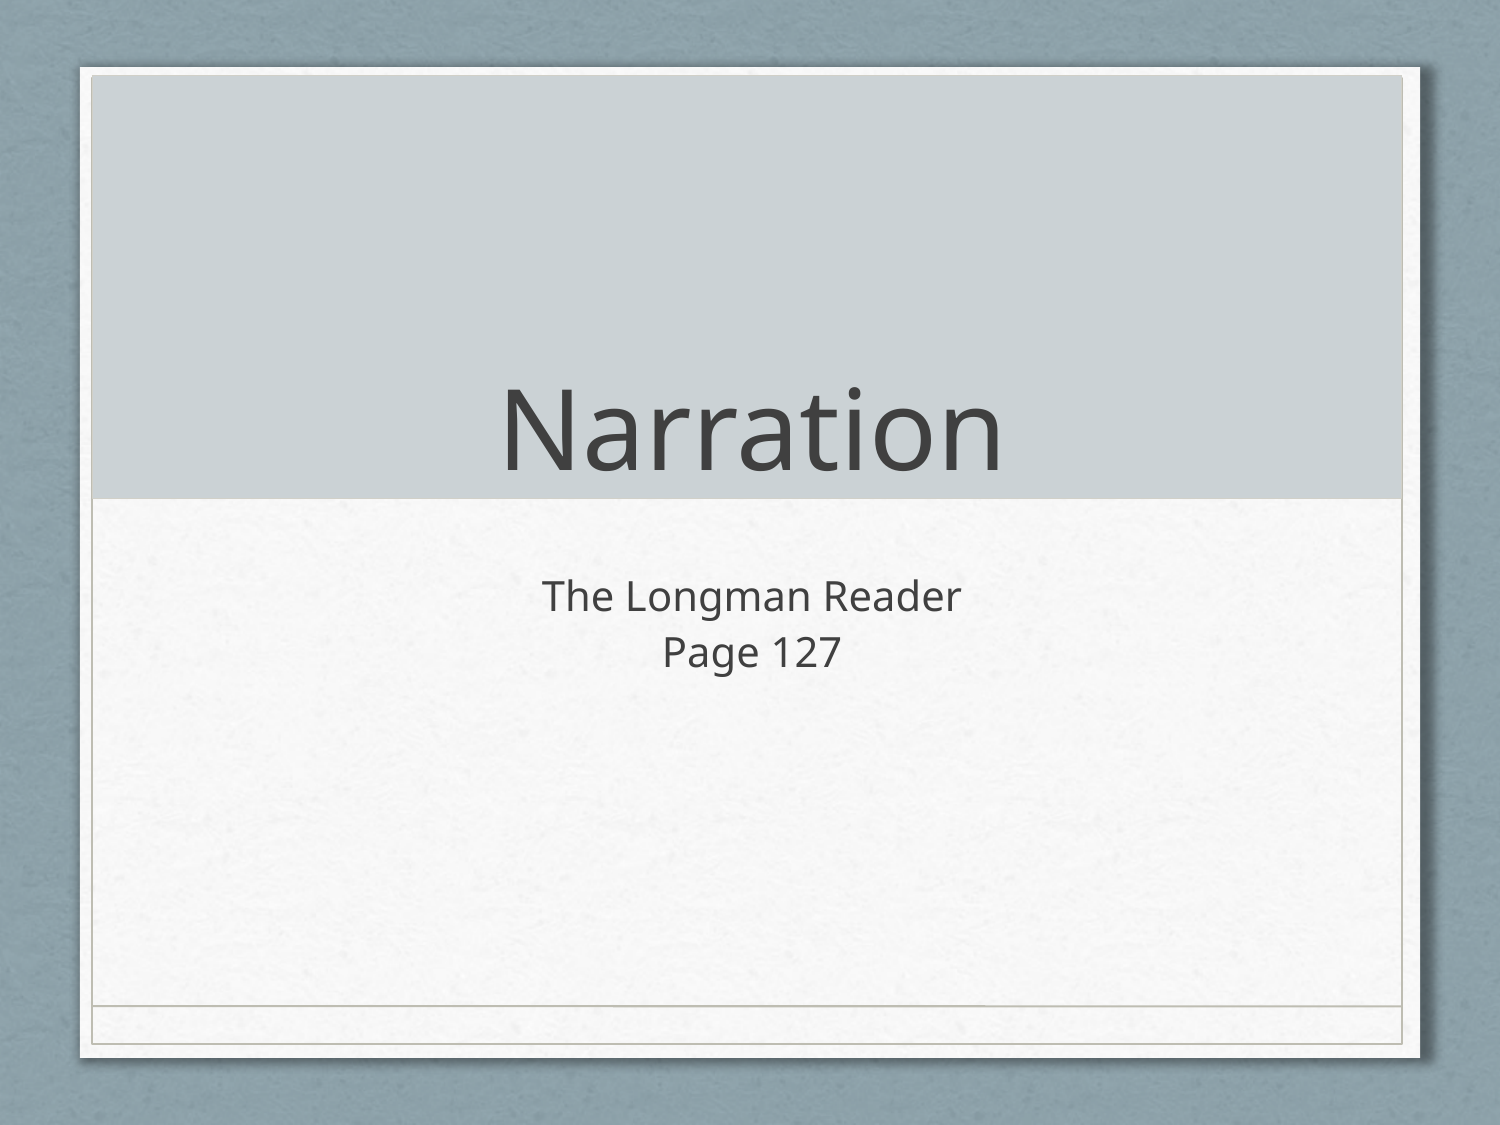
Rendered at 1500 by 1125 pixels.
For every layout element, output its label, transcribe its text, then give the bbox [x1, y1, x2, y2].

title Narration [150, 184, 1355, 500]
subtitle The Longman Reader Page 127 [150, 562, 1355, 850]
picture [79, 67, 1421, 1058]
